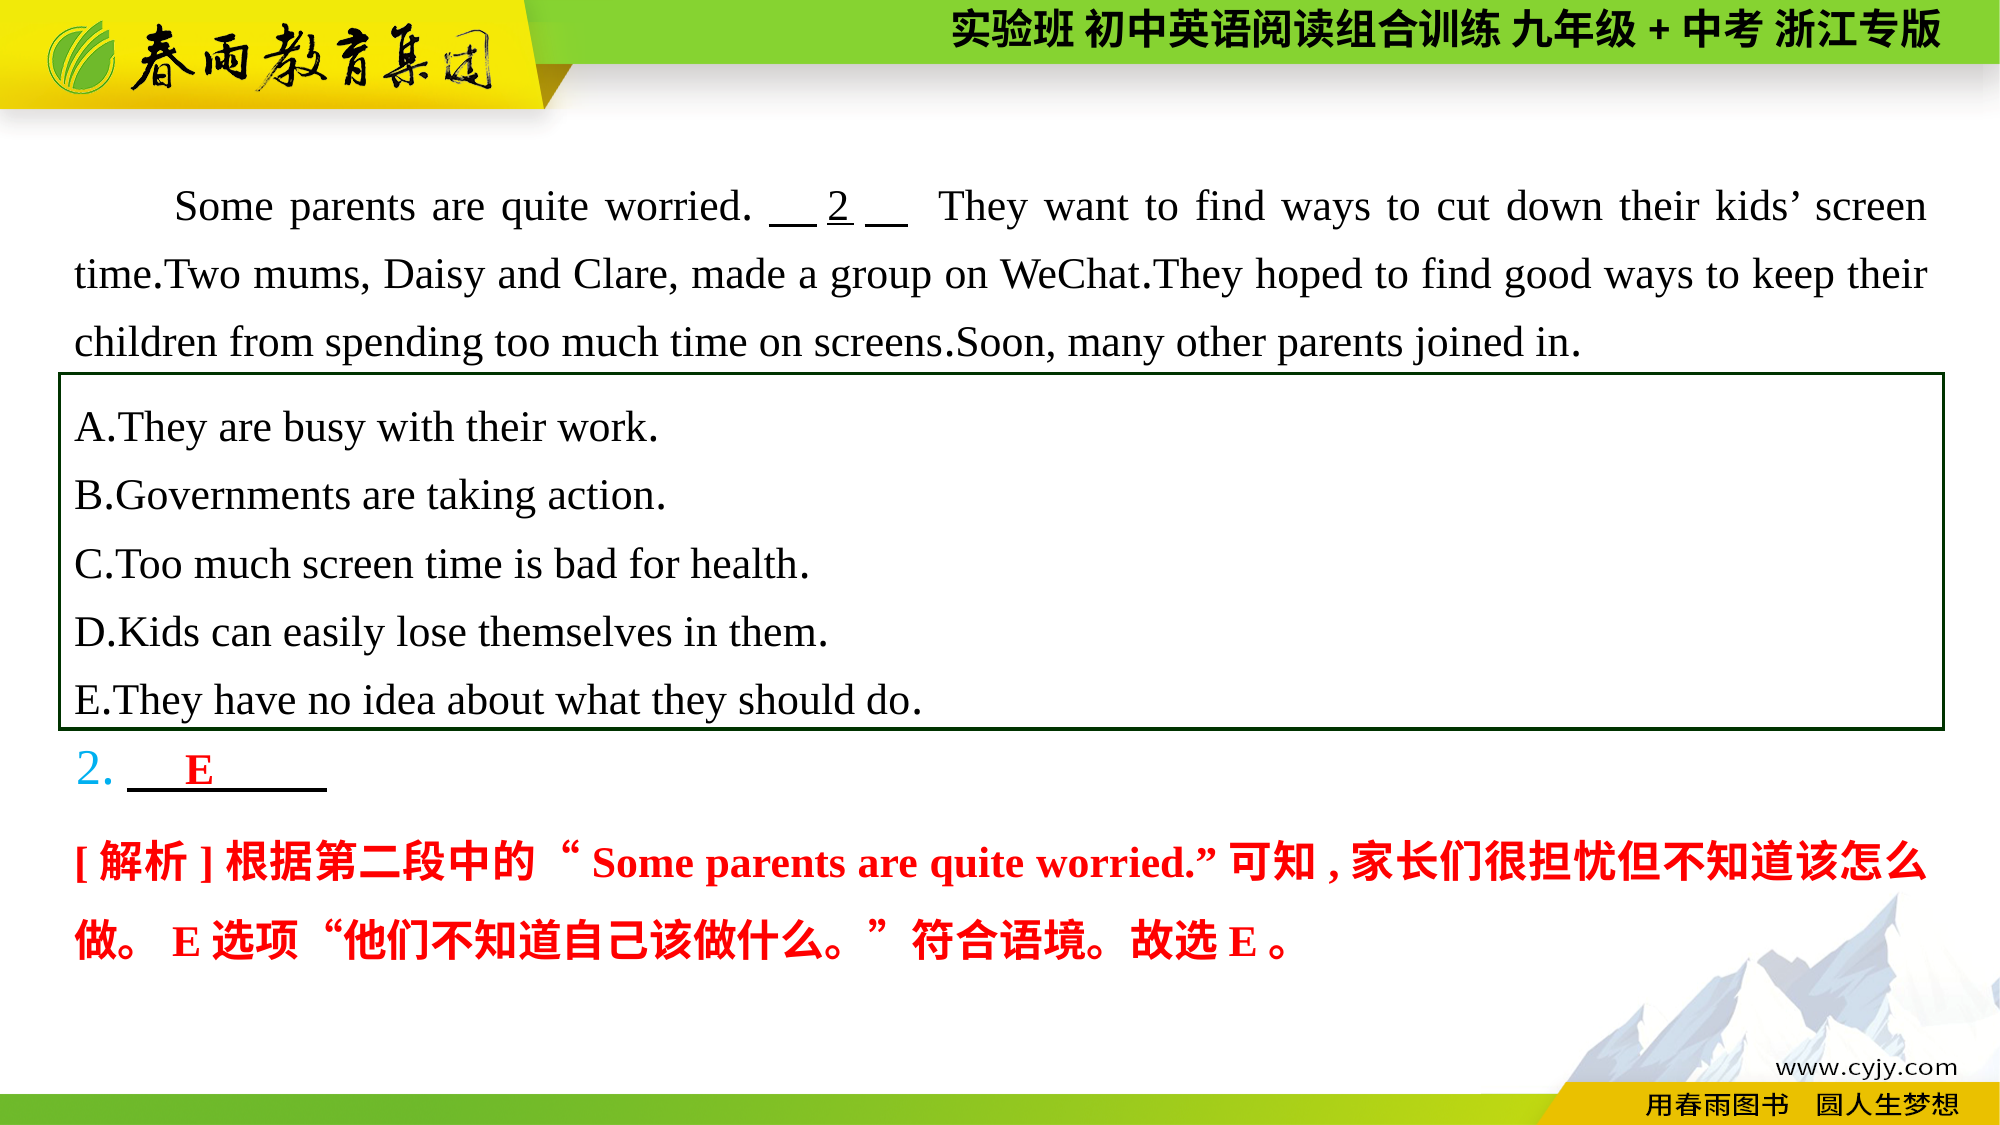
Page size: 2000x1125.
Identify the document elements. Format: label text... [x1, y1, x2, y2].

text_box E [170, 732, 230, 799]
text_box 2. [61, 726, 342, 799]
text_box [59, 373, 1944, 730]
picture [0, 0, 2000, 1125]
text_box [解析]根据第二段中的“Some parents are quite worried.”可知,家长们很担忧但不知道该怎么做。E选项“他们不知道自己该做什么。”符合语境。故选E。 [59, 799, 1944, 973]
list Some parents are quite worried. 2 They want to find ways to cut down their kids’ screen time.Two mums, Daisy and Clare, made a group on WeChat.They hoped to find good ways to keep their children from spending too much time on screens.Soon, many other parents joined in. [59, 153, 1944, 368]
